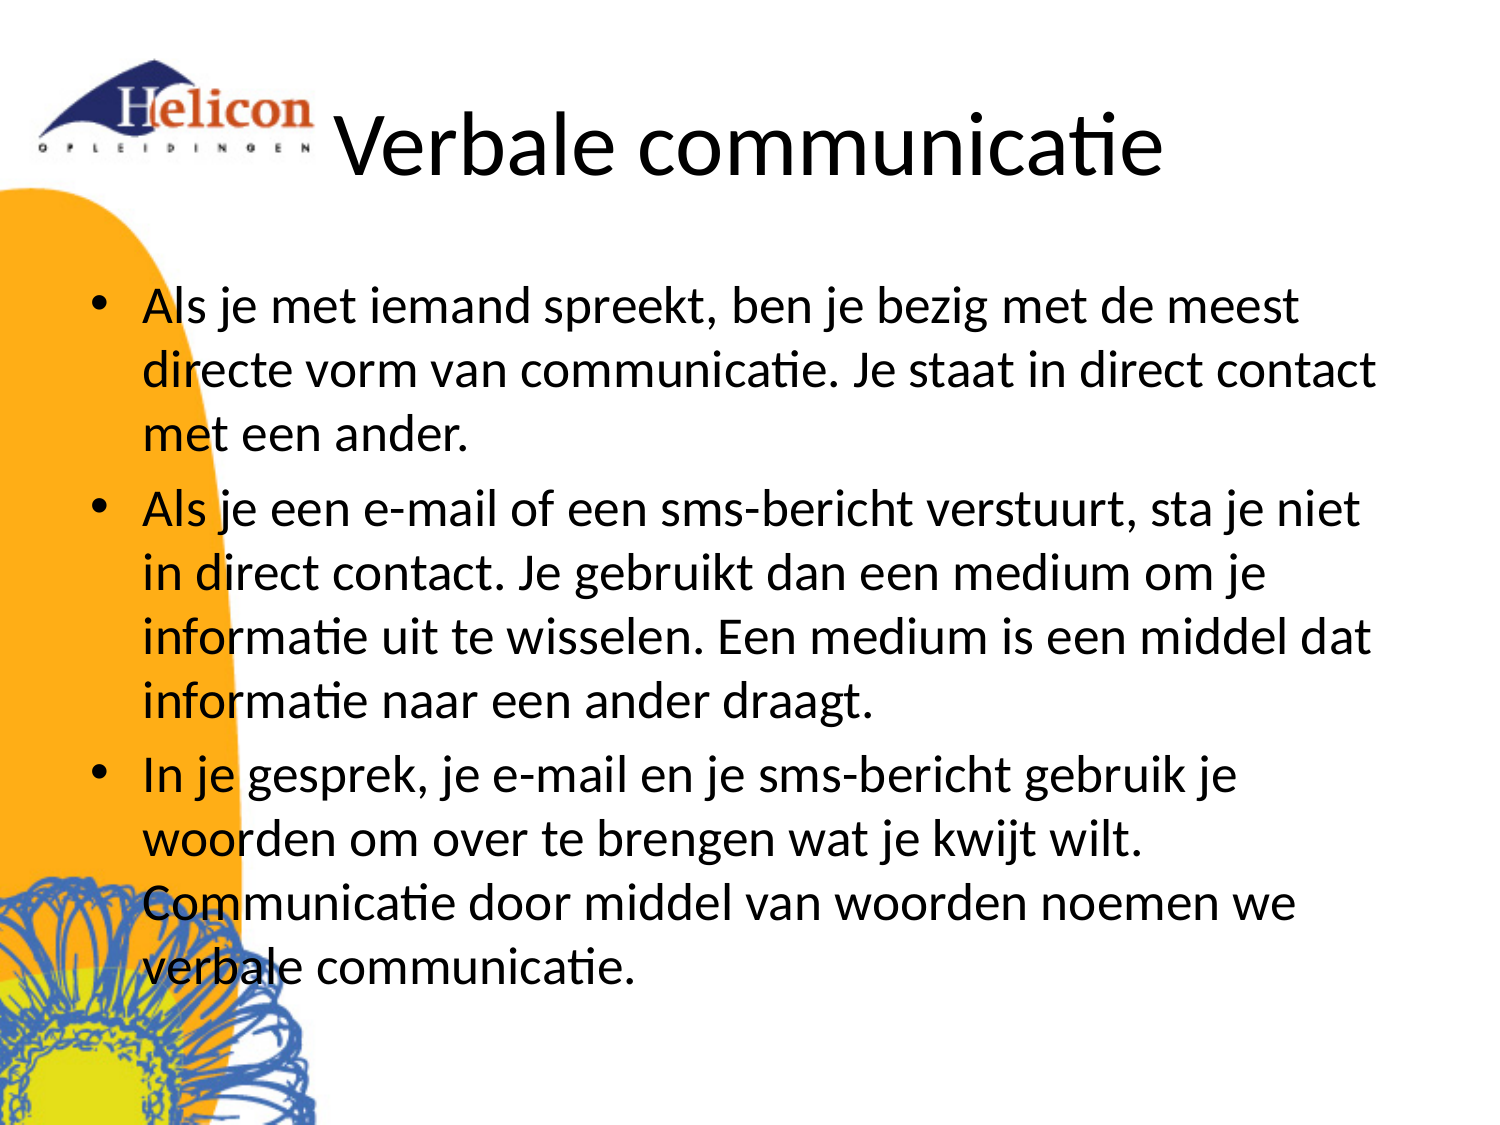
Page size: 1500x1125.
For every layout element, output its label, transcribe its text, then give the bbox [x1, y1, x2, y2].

picture [0, 0, 1500, 1125]
list Als je met iemand spreekt, ben je bezig met de meest directe vorm van communicatie. Je staat in direct contact met een ander. Als je een e-mail of een sms-bericht verstuurt, sta je niet in direct contact. Je gebruikt dan een medium om je informatie uit te wisselen. Een medium is een middel dat informatie naar een ander draagt. In je gesprek, je e-mail en je sms-bericht gebruik je woorden om over te brengen wat je kwijt wilt. Communicatie door middel van woorden noemen we verbale communicatie. [75, 262, 1425, 1005]
title Verbale communicatie [75, 45, 1425, 233]
